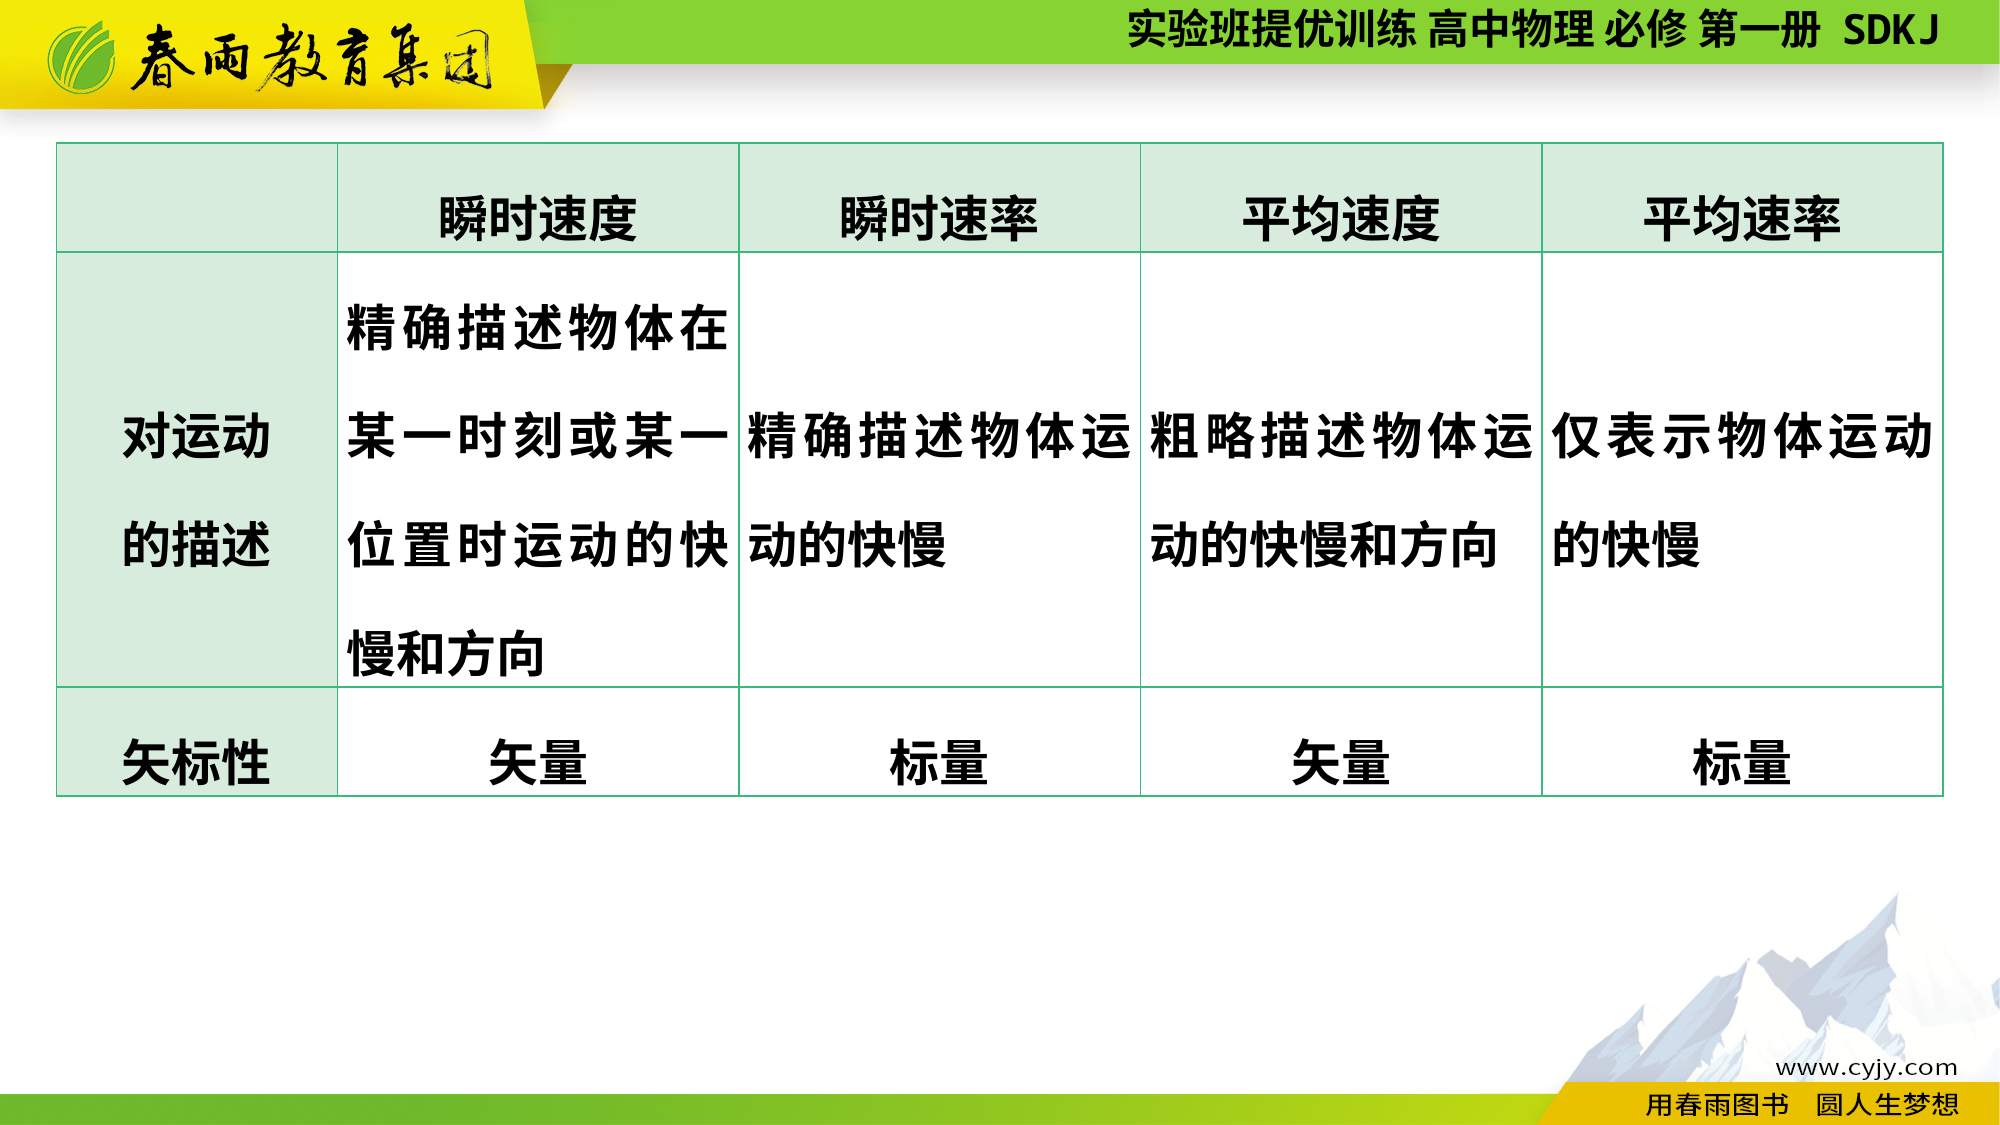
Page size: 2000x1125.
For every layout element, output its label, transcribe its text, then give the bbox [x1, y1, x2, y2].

table_cell 精确描述物体在某一时刻或某一位置时运动的快慢和方向 [338, 253, 738, 686]
table_cell 标量 [740, 688, 1140, 795]
table_header 平均速率 [1543, 144, 1942, 251]
table_cell 粗略描述物体运动的快慢和方向 [1141, 253, 1541, 686]
table_cell 仅表示物体运动的快慢 [1543, 253, 1942, 686]
table_cell 矢量 [1141, 688, 1541, 795]
table_cell 矢标性 [57, 688, 337, 795]
table_header 瞬时速度 [338, 144, 738, 251]
table_cell 精确描述物体运动的快慢 [740, 253, 1140, 686]
table_header 瞬时速率 [740, 144, 1140, 251]
picture [0, 0, 2000, 1125]
table_cell 矢量 [338, 688, 738, 795]
table_header 平均速度 [1141, 144, 1541, 251]
table_header [57, 144, 337, 251]
table_cell 标量 [1543, 688, 1942, 795]
table_cell 对运动 的描述 [57, 253, 337, 686]
